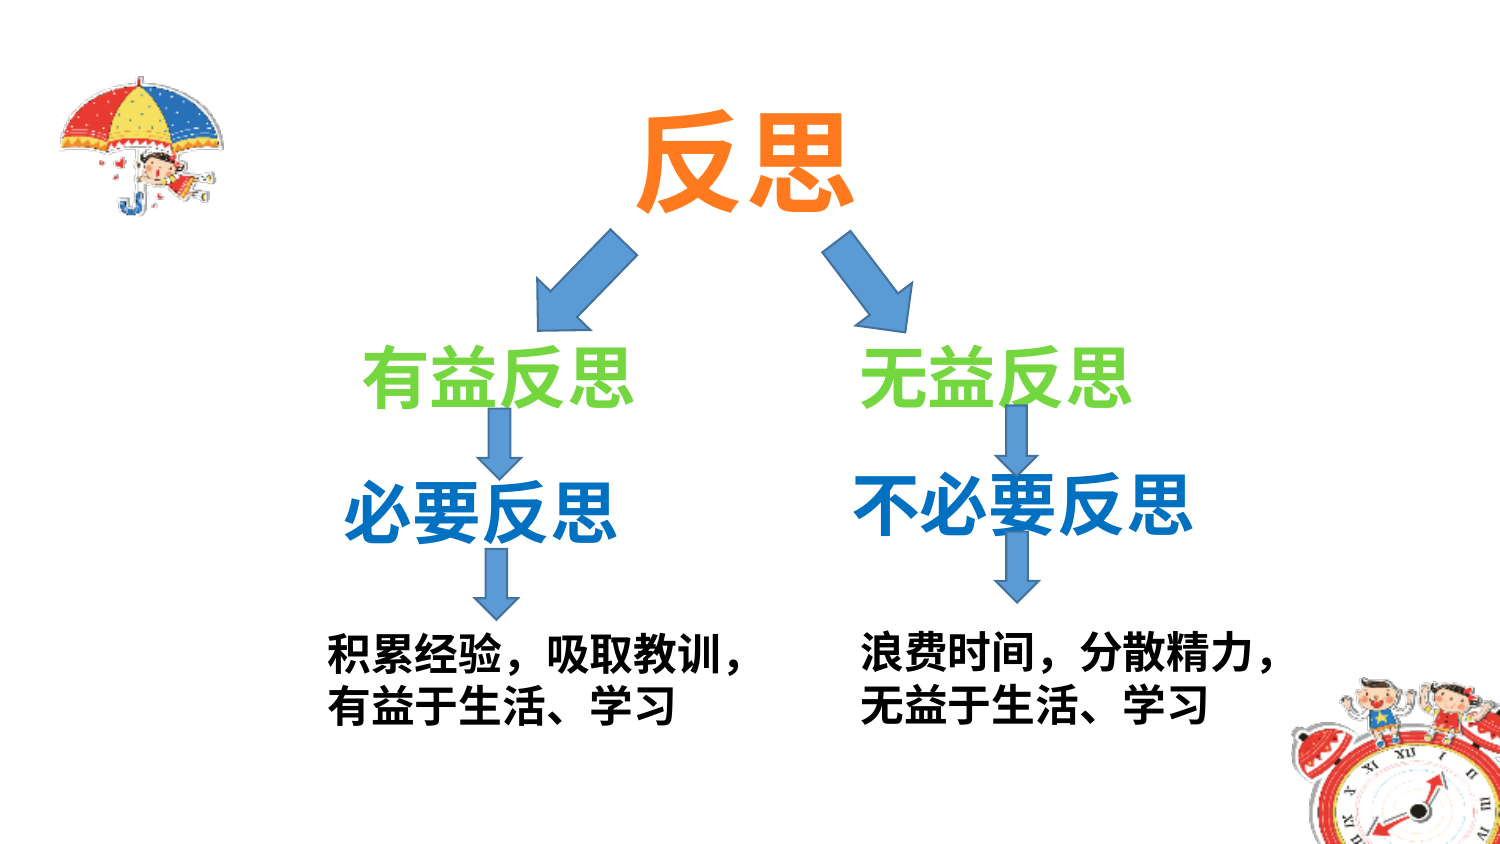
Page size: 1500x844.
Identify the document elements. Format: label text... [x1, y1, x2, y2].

text_box 无益反思 [847, 329, 1146, 424]
text_box [820, 229, 914, 334]
text_box 不必要反思 [839, 456, 1212, 550]
text_box 有益反思 [349, 329, 648, 424]
text_box 反思 [599, 86, 891, 233]
text_box [993, 404, 1040, 478]
text_box [993, 530, 1042, 605]
text_box 积累经验，吸取教训， 有益于生活、学习 [316, 621, 802, 738]
text_box 必要反思 [332, 463, 709, 558]
text_box 浪费时间，分散精力，无益于生活、学习 [849, 619, 1337, 736]
text_box [472, 547, 521, 622]
text_box [536, 227, 639, 332]
picture [59, 76, 224, 217]
picture [1291, 677, 1500, 844]
text_box [475, 407, 524, 481]
